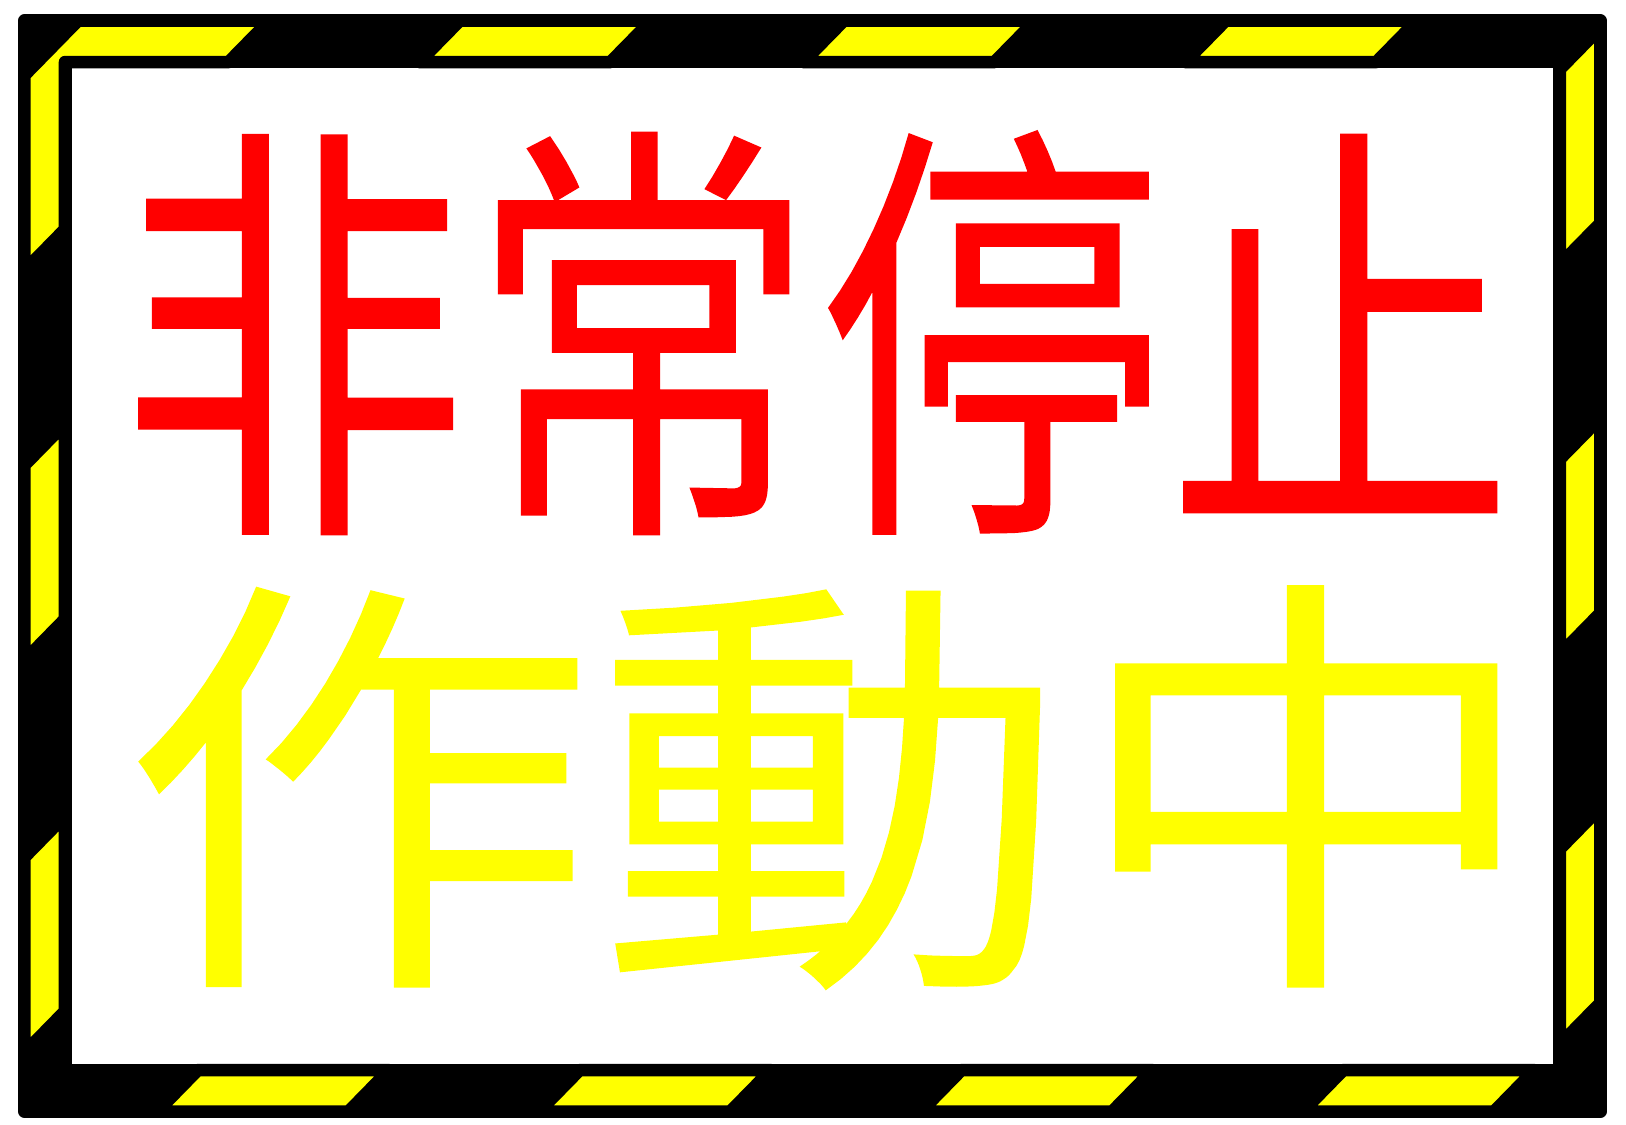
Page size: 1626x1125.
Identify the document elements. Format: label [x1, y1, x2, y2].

text_box [24, 20, 1601, 1112]
